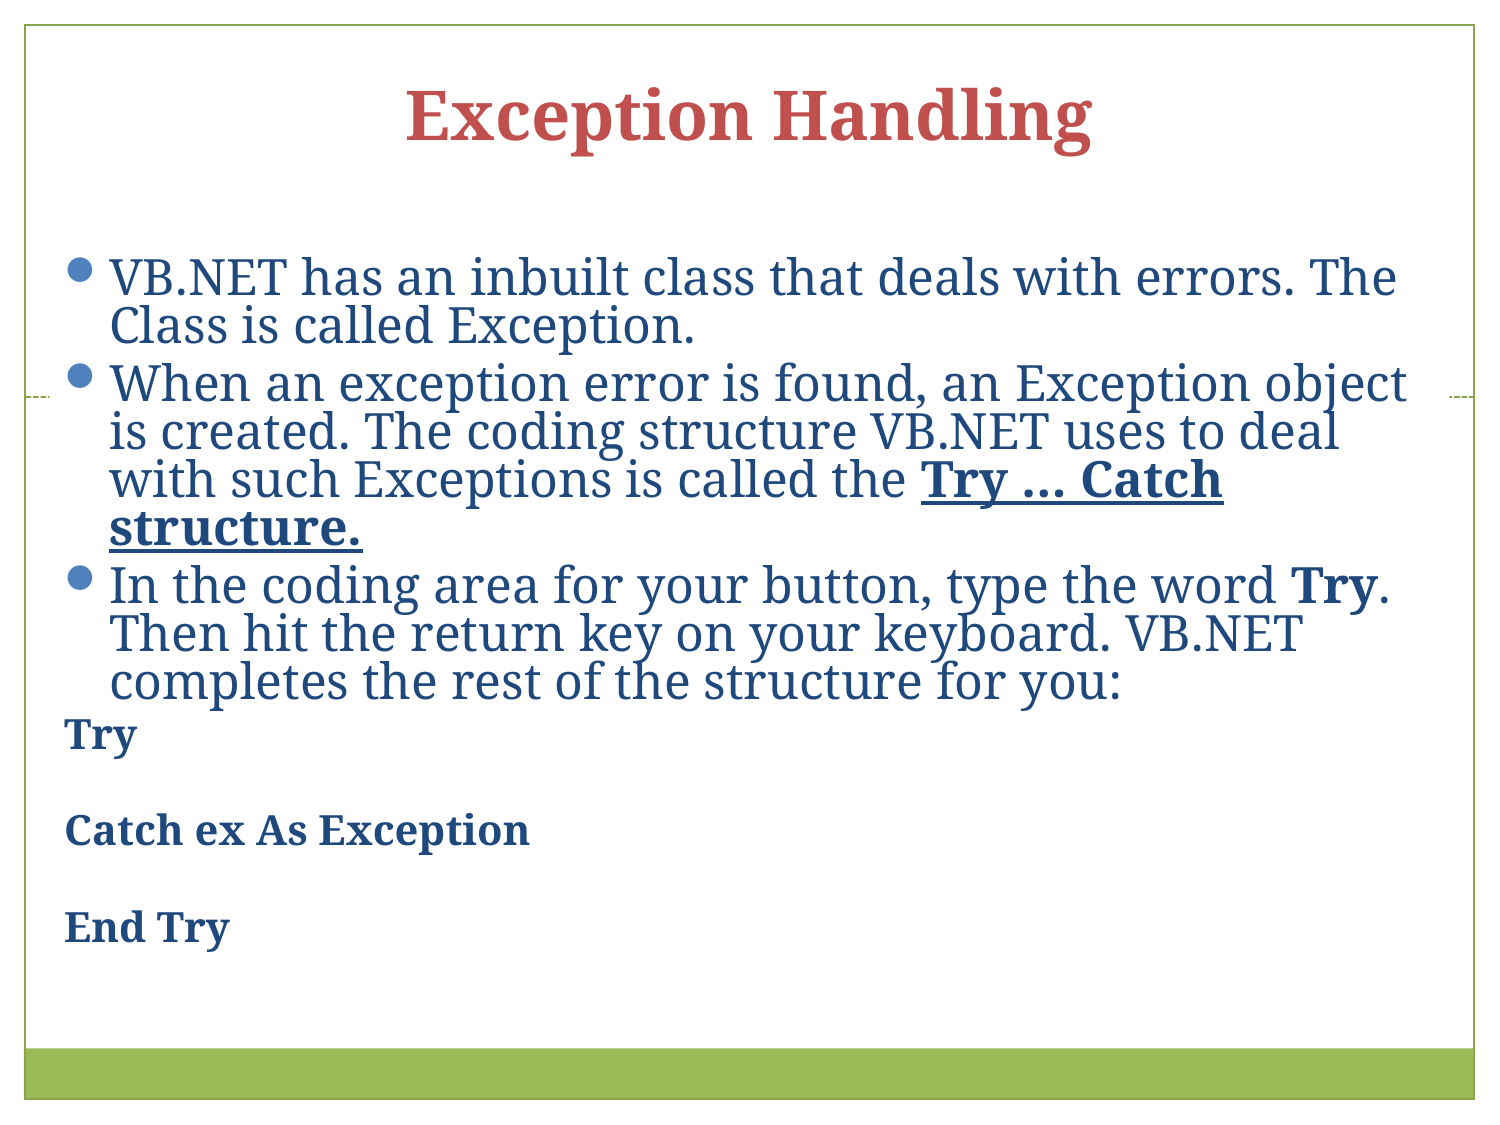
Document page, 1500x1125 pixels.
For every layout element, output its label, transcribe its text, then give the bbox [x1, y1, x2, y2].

list VB.NET has an inbuilt class that deals with errors. The Class is called Exception. When an exception error is found, an Exception object is created. The coding structure VB.NET uses to deal with such Exceptions is called the Try … Catch structure. In the coding area for your button, type the word Try. Then hit the return key on your keyboard. VB.NET completes the rest of the structure for you: Try Catch ex As Exception End Try [49, 249, 1450, 1005]
title Exception Handling [49, 37, 1450, 162]
